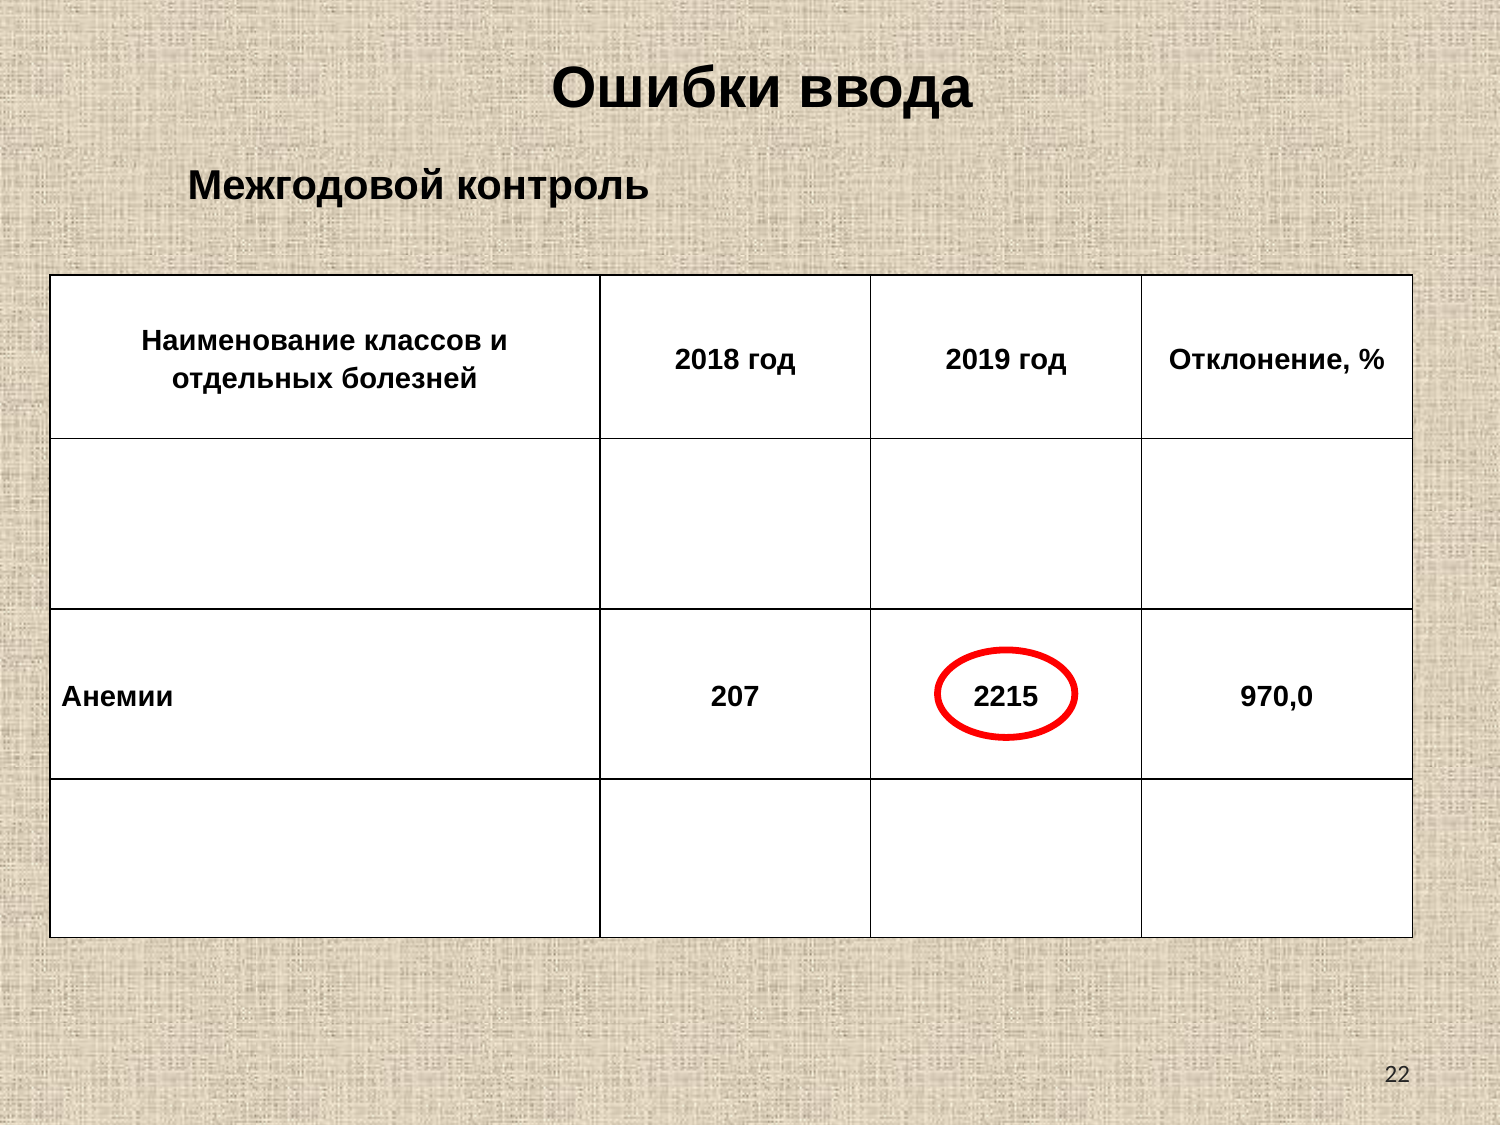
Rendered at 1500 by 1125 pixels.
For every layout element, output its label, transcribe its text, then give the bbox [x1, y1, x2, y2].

table_cell [51, 780, 599, 937]
table_cell [1142, 780, 1412, 937]
table_cell 970,0 [1142, 610, 1412, 778]
table_cell [601, 780, 870, 937]
table_header Отклонение, % [1142, 276, 1412, 438]
table_cell 207 [601, 610, 870, 778]
table_header Наименование классов и отдельных болезней [51, 276, 599, 438]
picture [0, 0, 1500, 1125]
title Ошибки ввода [87, 37, 1438, 130]
table_cell 2215 [871, 610, 1141, 778]
table_cell [871, 780, 1141, 937]
table_cell [601, 439, 870, 608]
slide_number 22 [1074, 1042, 1425, 1103]
text_box [935, 647, 1078, 740]
table_header 2018 год [601, 276, 870, 438]
text_box Межгодовой контроль [24, 149, 813, 215]
table_header 2019 год [871, 276, 1141, 438]
table_cell [1142, 439, 1412, 608]
table_cell Анемии [51, 610, 599, 778]
table_cell [51, 439, 599, 608]
table_cell [871, 439, 1141, 608]
